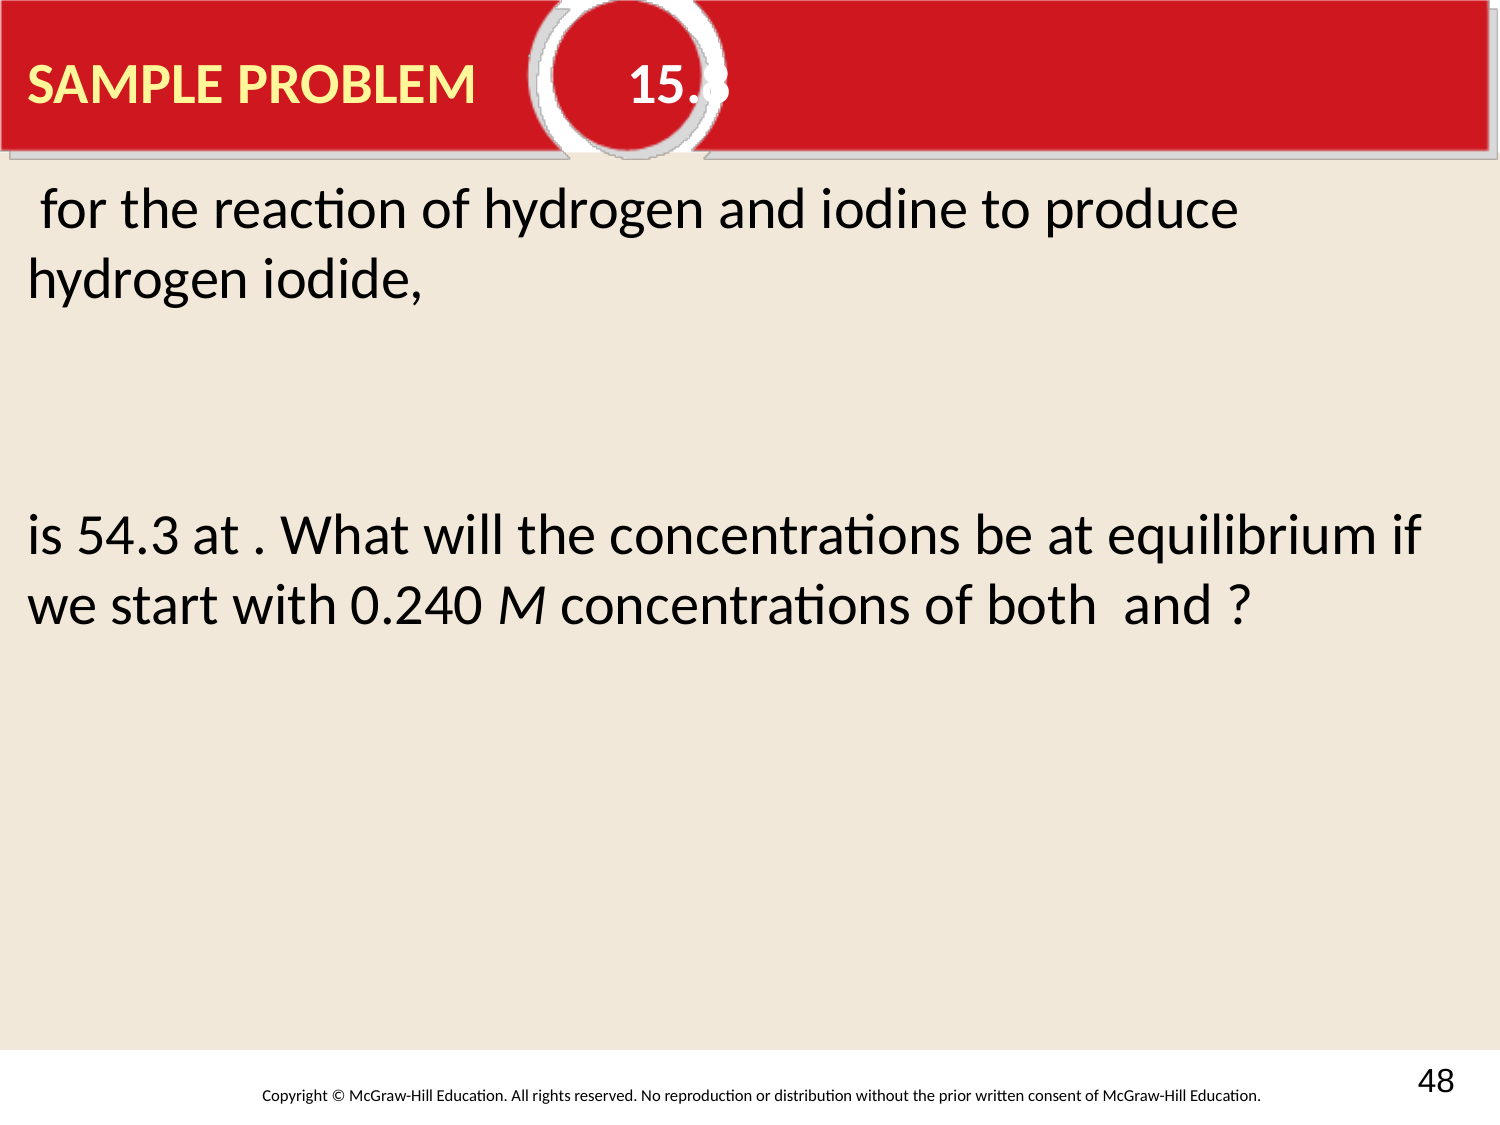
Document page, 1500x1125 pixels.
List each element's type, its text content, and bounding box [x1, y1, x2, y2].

picture [0, 0, 1500, 162]
title SAMPLE PROBLEM 15.8 [12, 37, 1475, 125]
